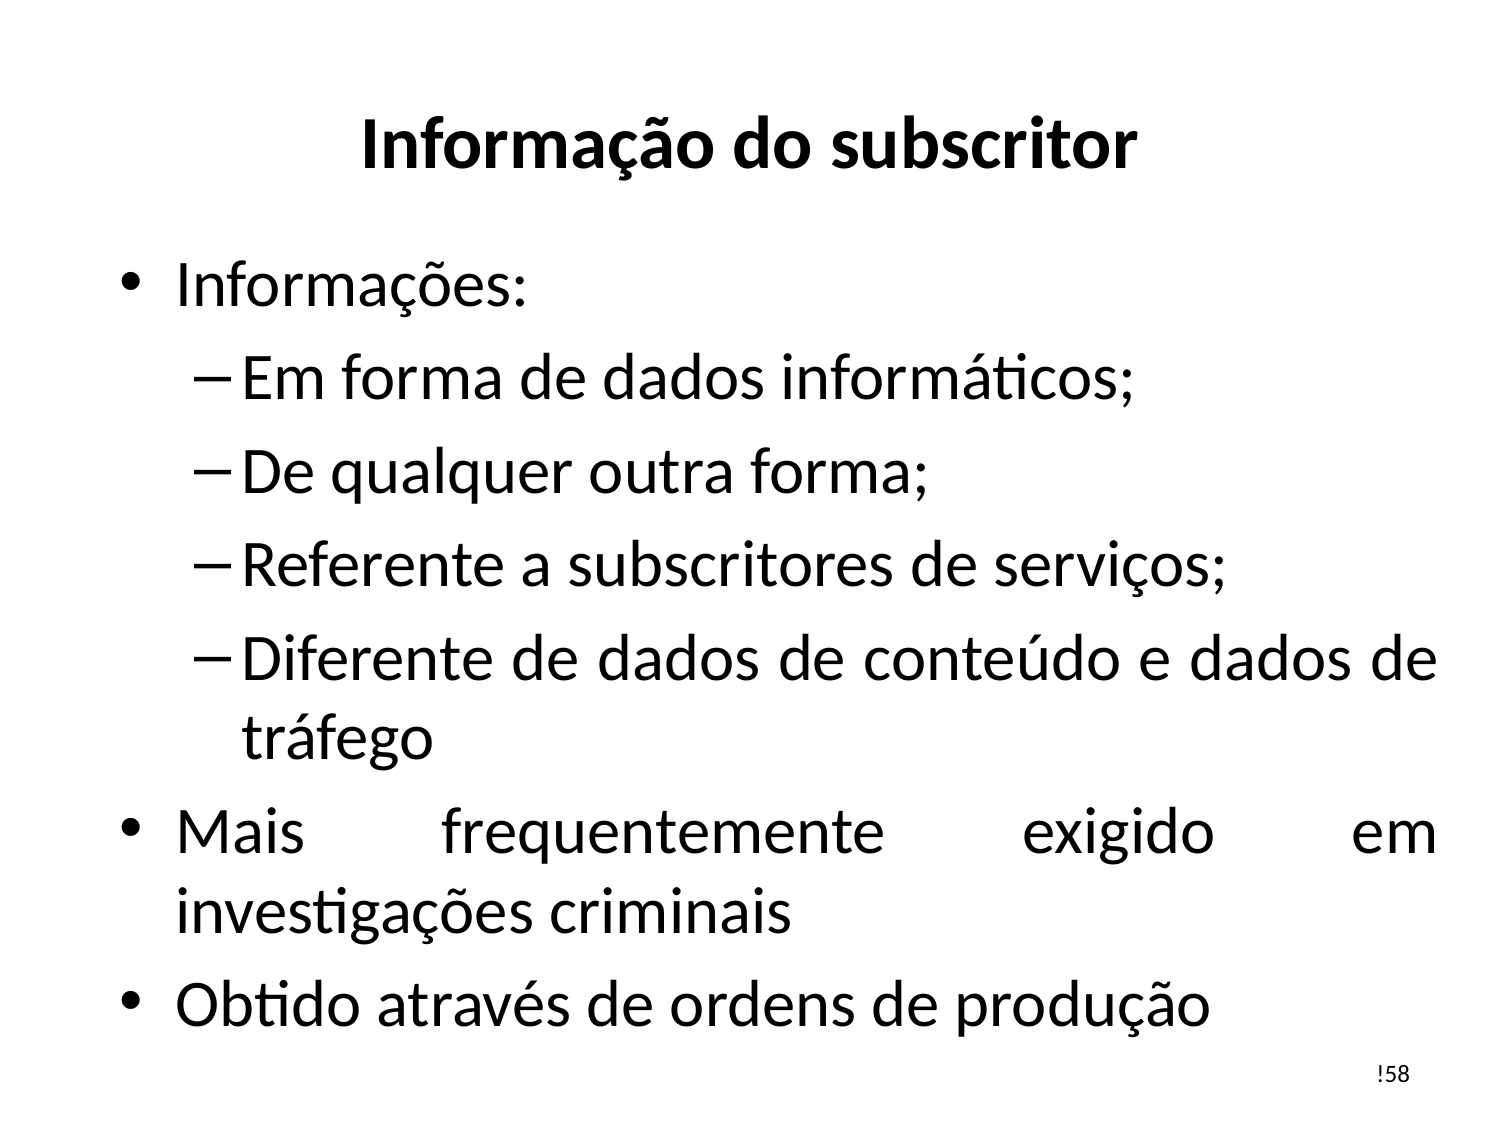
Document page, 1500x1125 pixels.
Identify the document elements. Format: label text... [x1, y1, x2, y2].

list Informações: Em forma de dados informáticos; De qualquer outra forma; Referente a subscritores de serviços; Diferente de dados de conteúdo e dados de tráfego Mais frequentemente exigido em investigações criminais Obtido através de ordens de produção [103, 232, 1455, 976]
title Informação do subscritor [74, 44, 1426, 233]
slide_number !58 [1074, 1042, 1425, 1103]
